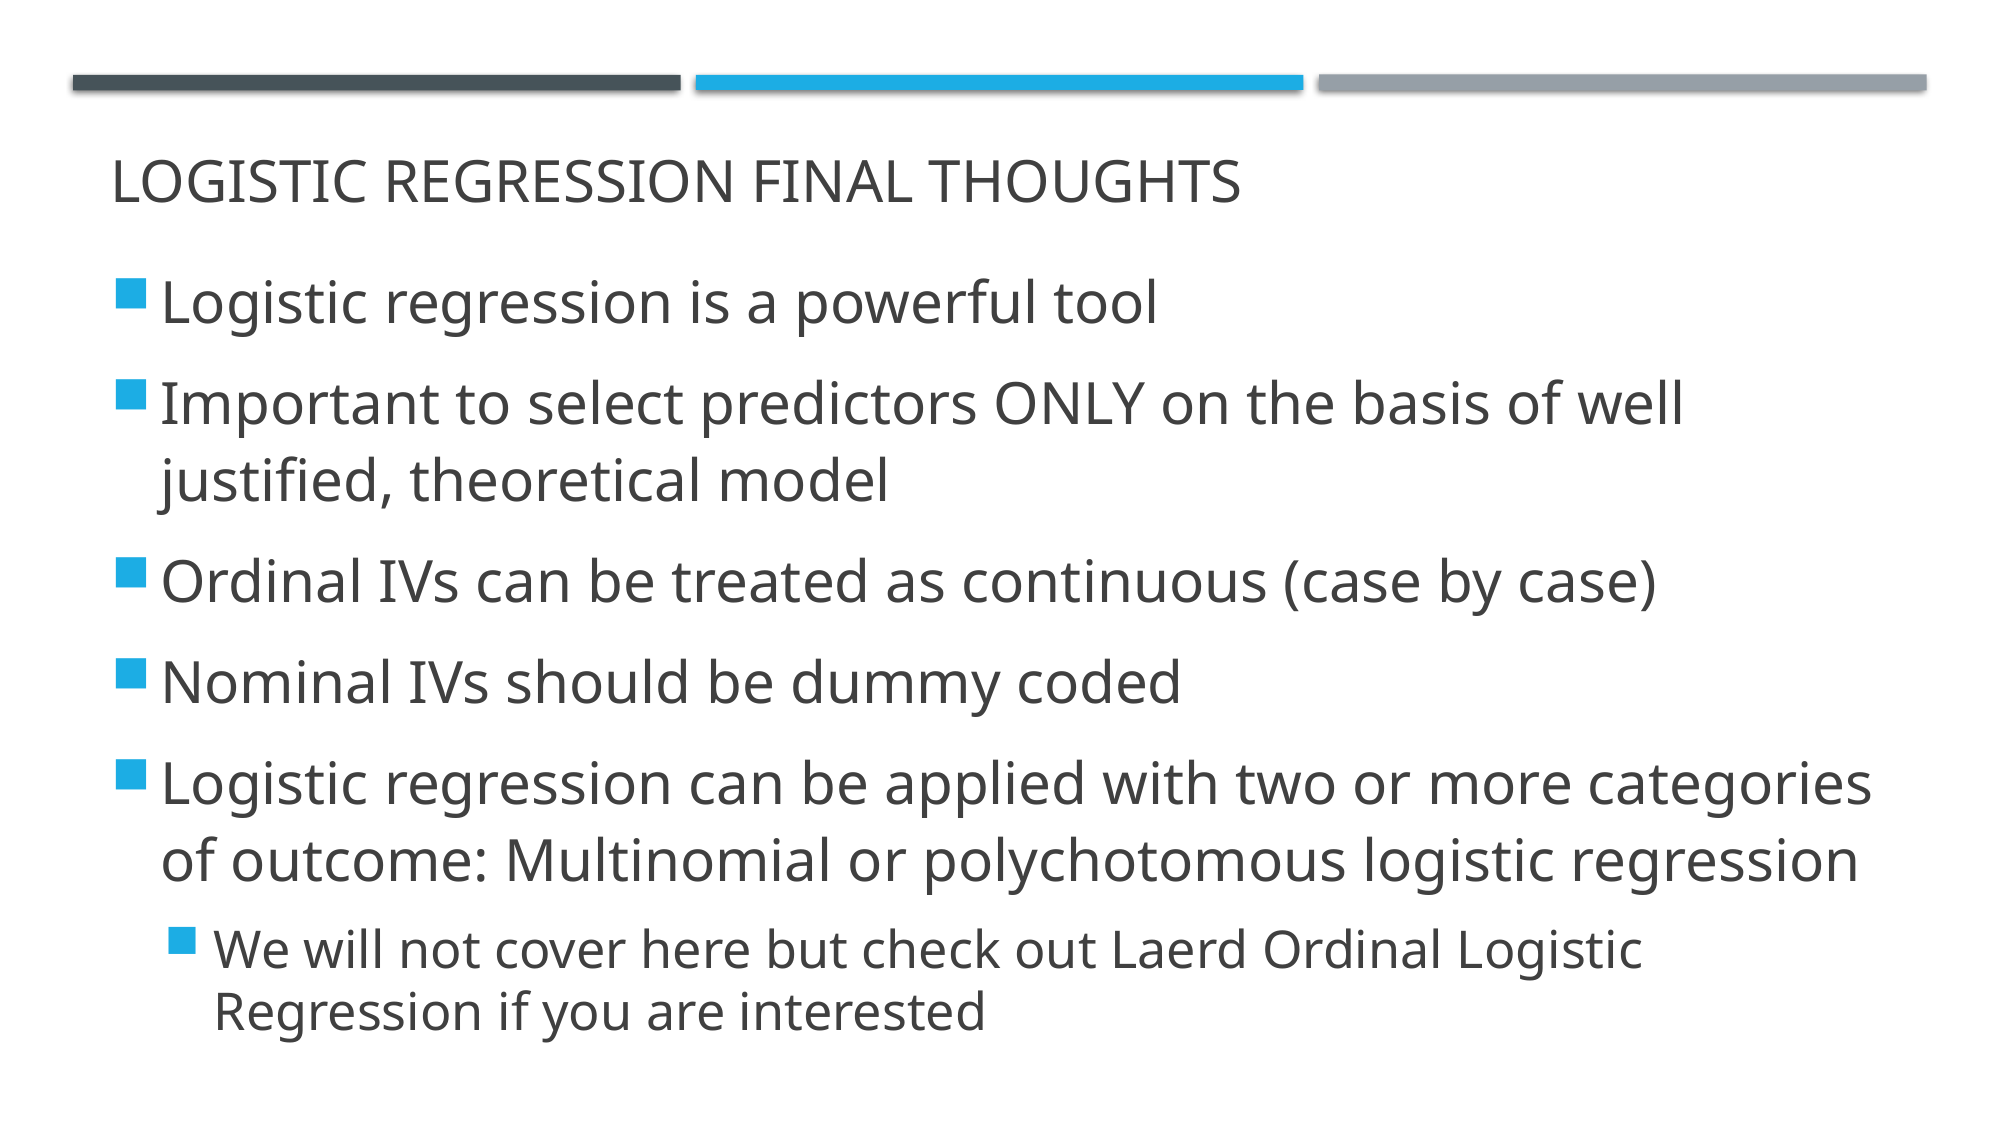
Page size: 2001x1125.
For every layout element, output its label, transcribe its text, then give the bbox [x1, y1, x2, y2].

list Logistic regression is a powerful tool Important to select predictors ONLY on the basis of well justified, theoretical model Ordinal IVs can be treated as continuous (case by case) Nominal IVs should be dummy coded Logistic regression can be applied with two or more categories of outcome: Multinomial or polychotomous logistic regression We will not cover here but check out Laerd Ordinal Logistic Regression if you are interested [95, 251, 1940, 1073]
title Logistic regression Final Thoughts [95, 115, 1905, 222]
